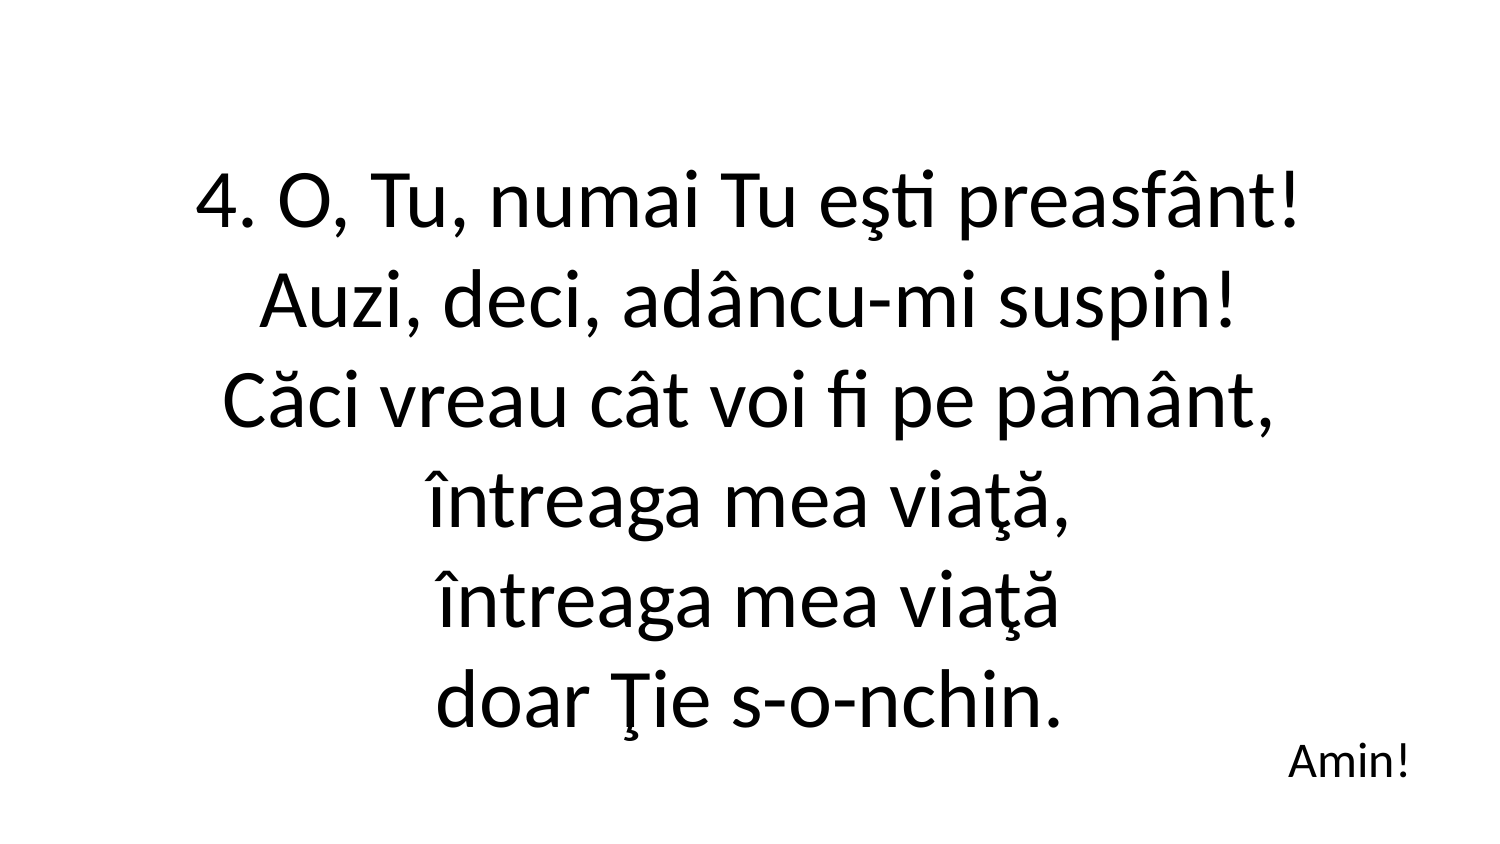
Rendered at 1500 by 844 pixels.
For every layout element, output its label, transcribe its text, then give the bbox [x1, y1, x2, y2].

text_box 4. O, Tu, numai Tu eşti preasfânt! Auzi, deci, adâncu-mi suspin! Căci vreau cât voi fi pe pământ, întreaga mea viaţă, întreaga mea viaţă doar Ţie s-o-nchin. [180, 92, 1320, 752]
text_box Amin! [1273, 674, 1427, 795]
